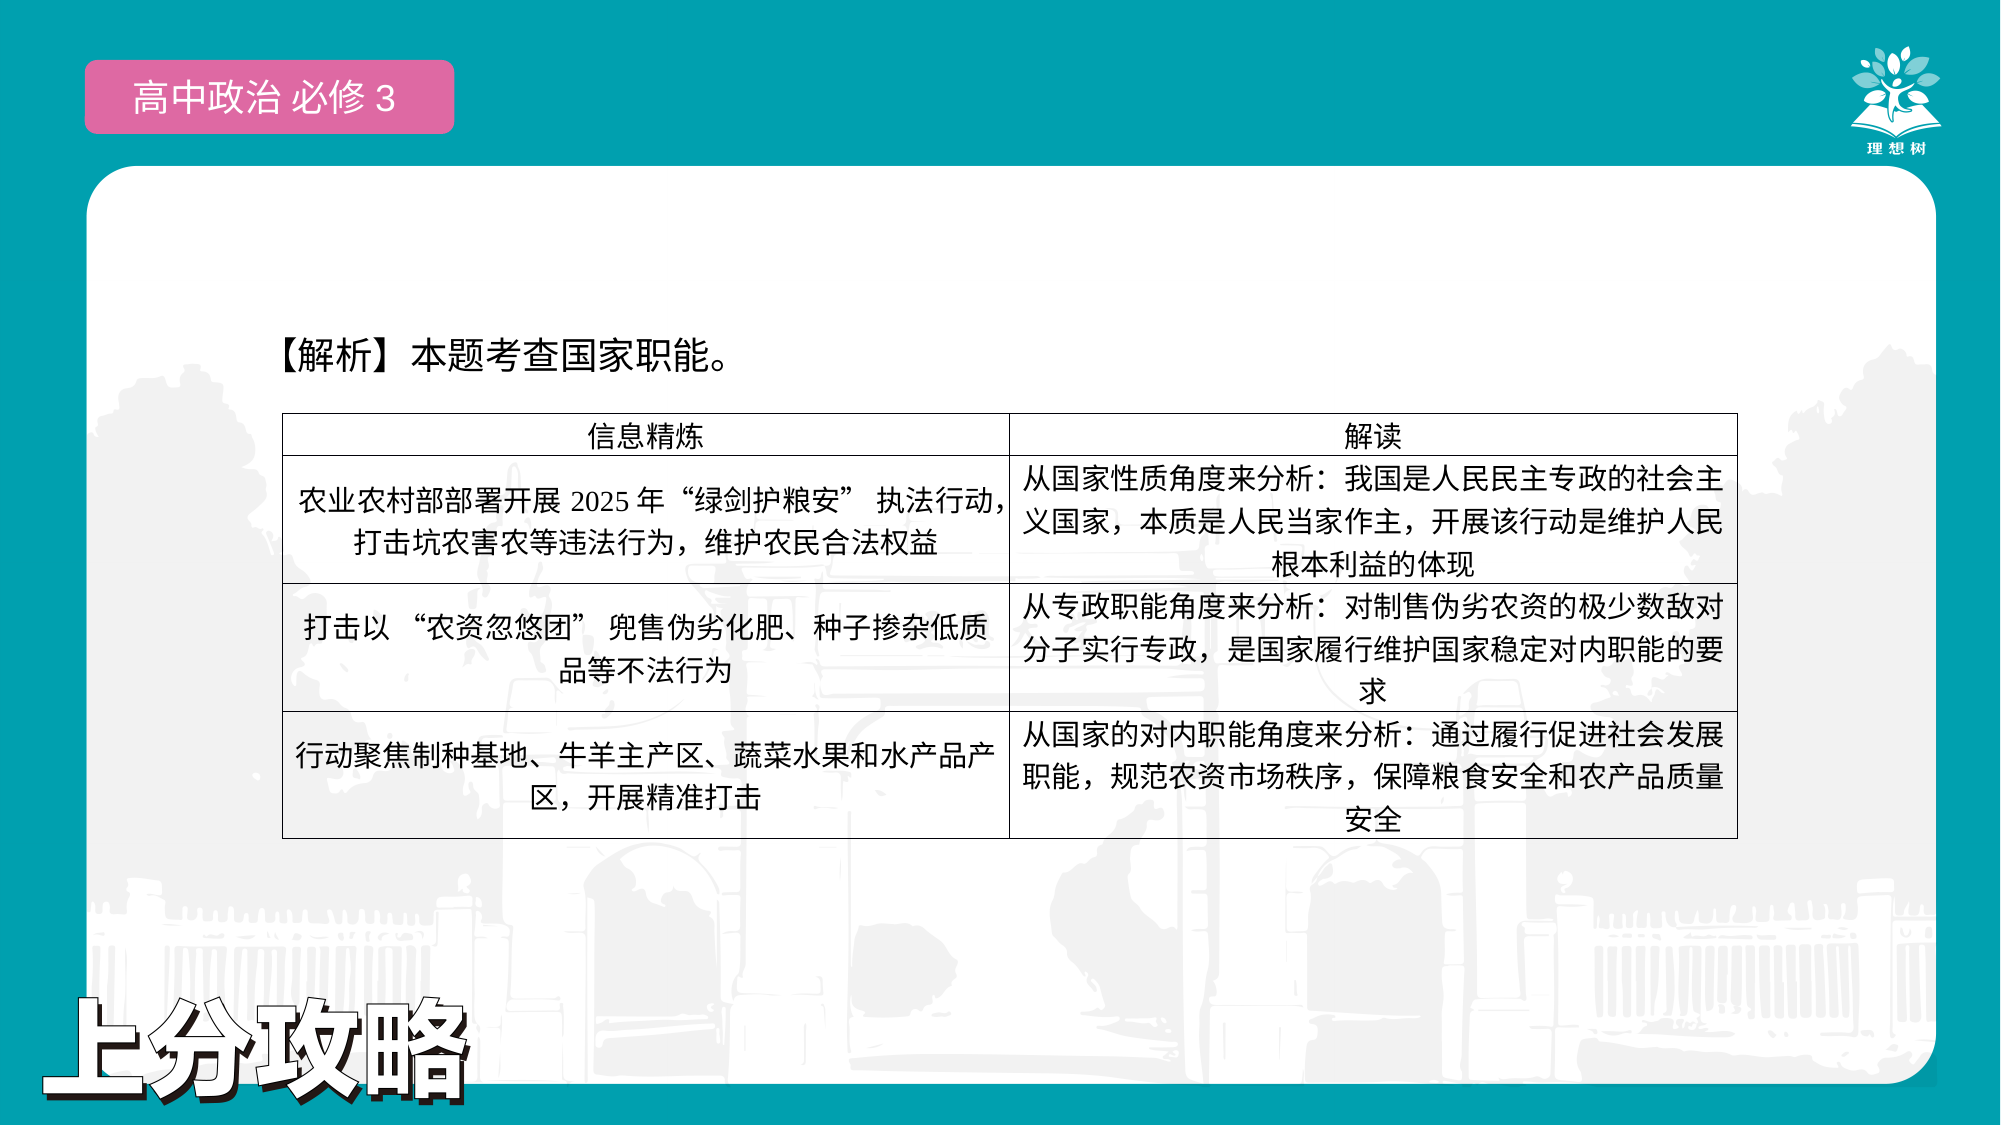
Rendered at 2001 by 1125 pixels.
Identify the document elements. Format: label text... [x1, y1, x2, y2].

table_header 解读 [1010, 414, 1737, 455]
table_cell 农业农村部部署开展2025年“绿剑护粮安” 执法行动，打击坑农害农等违法行为，维护农民合法权益 [283, 456, 1009, 583]
table_cell 从国家的对内职能角度来分析：通过履行促进社会发展职能，规范农资市场秩序，保障粮食安全和农产品质量安全 [1010, 712, 1737, 838]
picture [0, 0, 2001, 1125]
text_box 【解析】本题考查国家职能。 [245, 313, 1755, 813]
table_cell 从专政职能角度来分析：对制售伪劣农资的极少数敌对分子实行专政，是国家履行维护国家稳定对内职能的要求 [1010, 584, 1737, 711]
table_cell 行动聚焦制种基地、牛羊主产区、蔬菜水果和水产品产区，开展精准打击 [283, 712, 1009, 838]
table_header 信息精炼 [283, 414, 1009, 455]
table_cell 从国家性质角度来分析：我国是人民民主专政的社会主义国家，本质是人民当家作主，开展该行动是维护人民根本利益的体现 [1010, 456, 1737, 583]
text_box 高中政治 必修3 [83, 58, 456, 135]
table_cell 打击以 “农资忽悠团” 兜售伪劣化肥、种子掺杂低质品等不法行为 [283, 584, 1009, 711]
